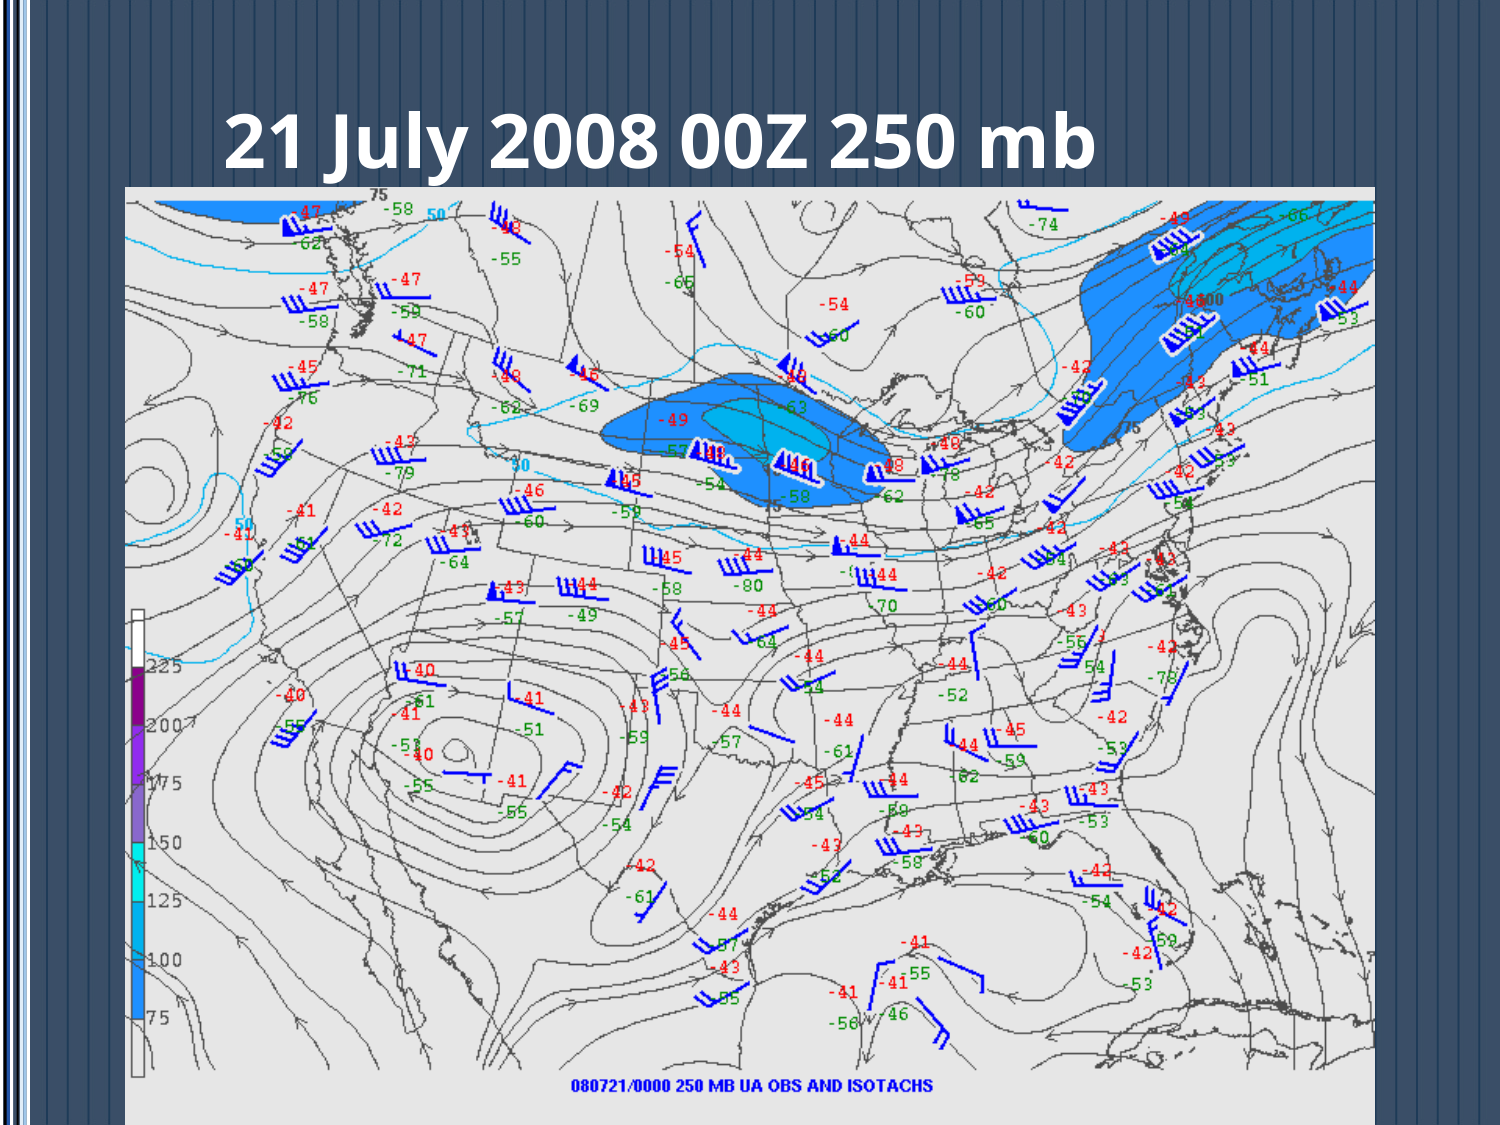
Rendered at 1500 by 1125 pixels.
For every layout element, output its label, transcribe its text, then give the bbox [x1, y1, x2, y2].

title 21 July 2008 00Z 250 mb [193, 45, 1424, 233]
picture [124, 187, 1376, 1125]
